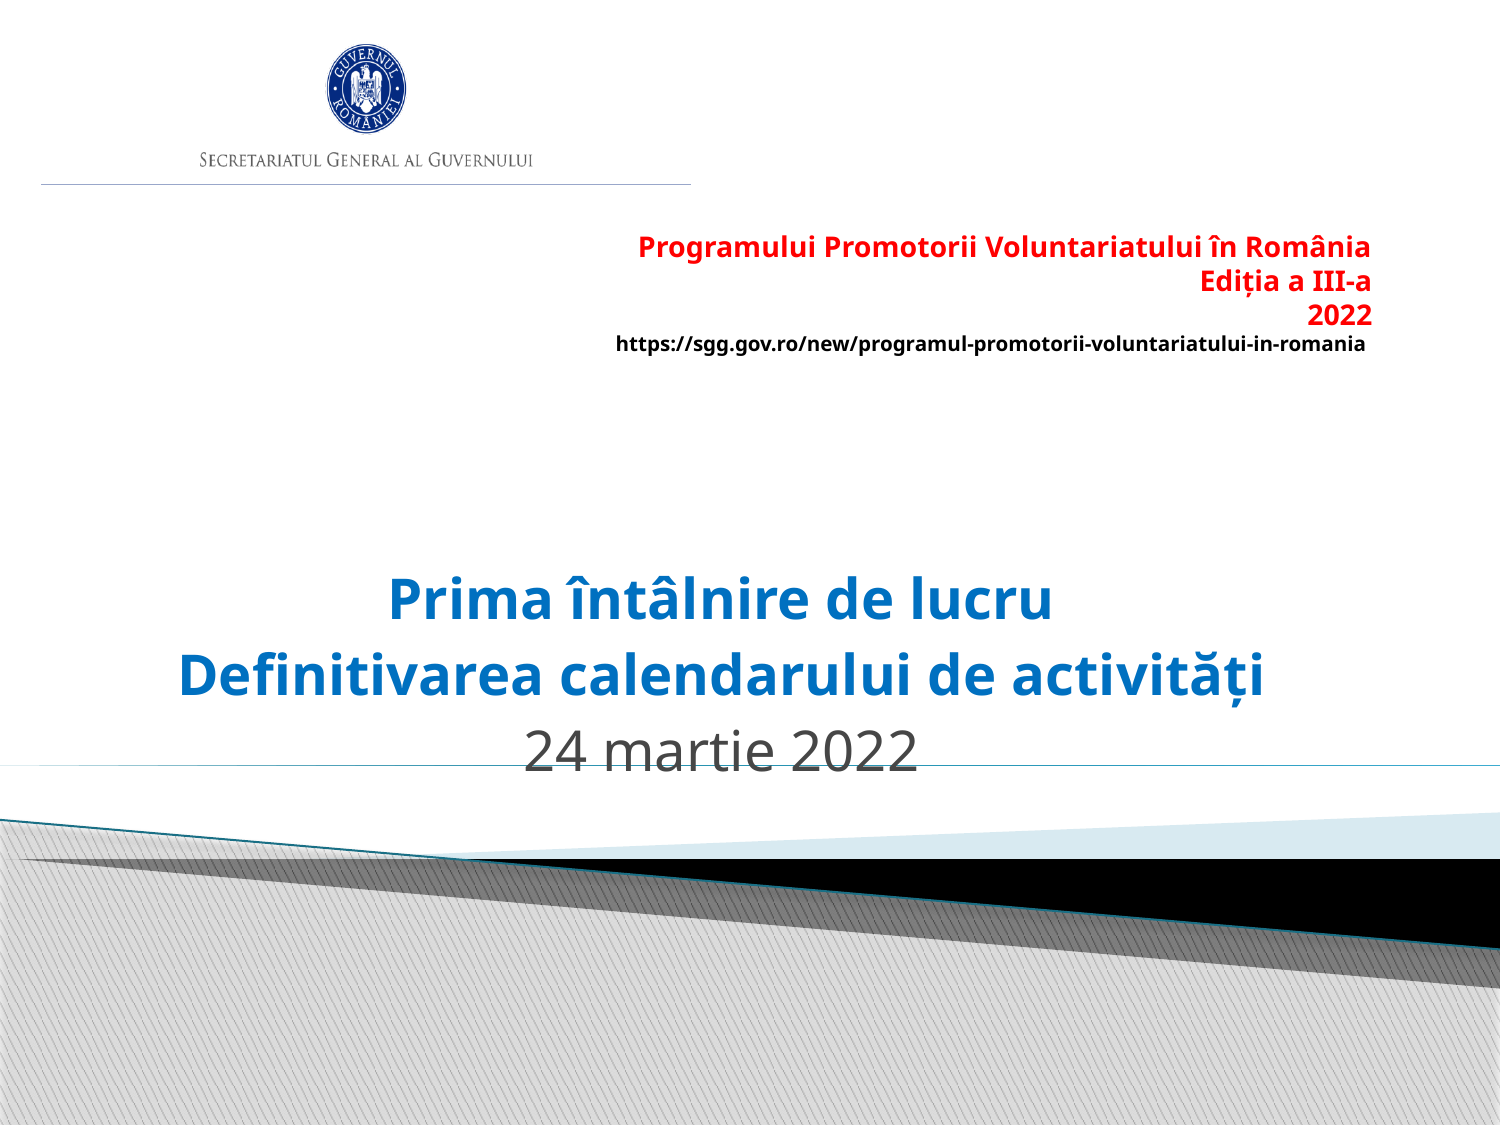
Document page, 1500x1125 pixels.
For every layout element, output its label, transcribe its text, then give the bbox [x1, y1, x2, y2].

picture [5, 859, 89, 866]
picture [1365, 939, 1500, 989]
subtitle Prima întâlnire de lucru Definitivarea calendarului de activități 24 martie 2022 [89, 479, 1365, 1012]
title Programului Promotorii Voluntariatului în România Ediția a III-a 2022 https://sgg.gov.ro/new/programul-promotorii-voluntariatului-in-romania [112, 219, 1388, 398]
picture [41, 42, 692, 185]
